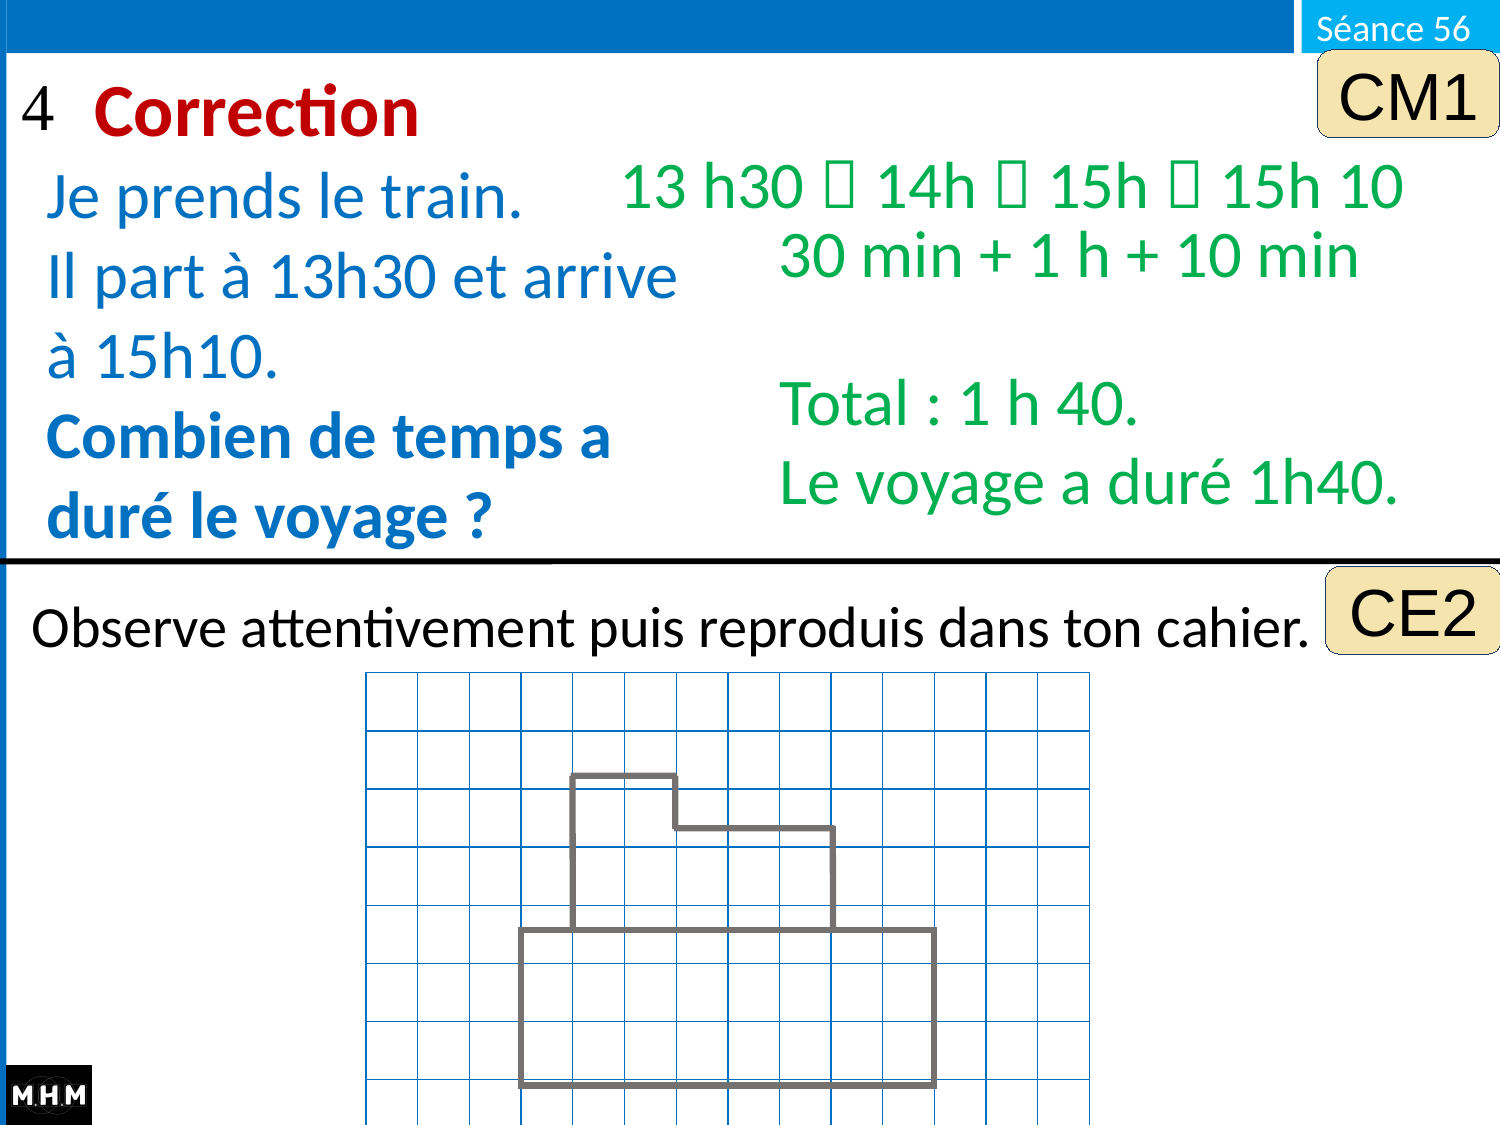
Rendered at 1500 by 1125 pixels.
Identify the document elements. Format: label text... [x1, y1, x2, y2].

table_cell [625, 732, 676, 772]
text_box CM1 [1317, 49, 1500, 138]
table_cell [1038, 906, 1089, 963]
table_header [935, 673, 985, 730]
table_cell [367, 1022, 417, 1079]
table_cell [367, 732, 417, 788]
table_cell [780, 837, 828, 846]
table_cell [470, 1080, 520, 1125]
table_cell [987, 732, 1037, 788]
table_cell [935, 732, 985, 788]
table_cell [522, 906, 568, 928]
table_cell [883, 848, 934, 905]
table_cell [418, 732, 469, 788]
title Correction [79, 71, 1321, 144]
table_cell [573, 732, 624, 772]
table_cell [936, 964, 985, 1021]
table_cell [367, 1080, 417, 1125]
table_cell [780, 1088, 830, 1125]
table_cell [1038, 1080, 1089, 1125]
table_cell [987, 790, 1037, 846]
table_cell [679, 790, 727, 825]
table_cell [1038, 732, 1089, 788]
table_cell [418, 1080, 469, 1125]
table_cell [625, 1088, 676, 1125]
table_cell [883, 790, 934, 846]
table_cell [577, 906, 624, 928]
table_cell [577, 783, 624, 788]
table_header [625, 673, 676, 730]
table_cell [780, 906, 828, 928]
table_cell [987, 906, 1037, 963]
table_cell [935, 1080, 985, 1125]
text_box CE2 [1325, 566, 1500, 655]
table_cell [677, 837, 727, 846]
text_box 13 h30  14h  15h  15h 10 [604, 134, 1500, 230]
table_cell [1038, 1022, 1089, 1079]
table_cell [832, 1088, 882, 1125]
table_cell [577, 790, 624, 846]
table_cell [780, 848, 828, 905]
text_box Total : 1 h 40. Le voyage a duré 1h40. [765, 350, 1452, 526]
table_header [677, 673, 727, 730]
table_cell [367, 964, 417, 1021]
table_cell [522, 732, 572, 788]
table_header [367, 673, 417, 730]
table_cell [470, 906, 520, 963]
table_cell [883, 1088, 934, 1125]
table_header [832, 673, 882, 730]
table_header [987, 673, 1037, 730]
table_cell [418, 906, 469, 963]
table_cell [729, 1088, 779, 1125]
text_box 30 min + 1 h + 10 min [763, 202, 1500, 298]
table_cell [832, 732, 882, 788]
table_cell [677, 906, 727, 928]
table_cell [573, 1088, 624, 1125]
table_cell [780, 732, 830, 788]
table_cell [677, 1088, 727, 1125]
table_cell [522, 790, 568, 846]
table_cell [418, 1022, 469, 1079]
table_cell [625, 790, 676, 846]
table_header [418, 673, 469, 730]
table_cell [936, 1022, 985, 1079]
text_box Observe attentivement puis reproduis dans ton cahier. [16, 581, 1431, 667]
table_cell [987, 1022, 1037, 1079]
table_cell [729, 906, 779, 928]
table_cell [780, 790, 830, 825]
table_cell [577, 848, 624, 905]
table_cell [987, 1080, 1037, 1125]
table_cell [883, 732, 934, 788]
table_cell [935, 848, 985, 905]
table_cell [418, 848, 469, 905]
text_box Je prends le train. Il part à 13h30 et arrive à 15h10. Combien de temps a duré le voyage ? [31, 144, 728, 560]
table_cell [522, 848, 568, 905]
table_cell [418, 790, 469, 846]
table_cell [470, 790, 520, 846]
table_cell [883, 906, 934, 928]
table_cell [522, 1088, 572, 1125]
table_cell [935, 906, 985, 963]
table_cell [367, 906, 417, 963]
table_cell [729, 732, 779, 788]
table_cell [677, 848, 727, 905]
picture [6, 1065, 92, 1125]
table_header [522, 673, 572, 730]
table_cell [367, 790, 417, 846]
table_header [883, 673, 934, 730]
table_header [573, 673, 624, 730]
table_cell [470, 964, 519, 1021]
table_cell [677, 732, 727, 788]
table_cell [729, 837, 779, 846]
table_cell [935, 790, 985, 846]
table_cell [837, 848, 882, 905]
table_cell [729, 790, 779, 825]
table_cell [987, 848, 1037, 905]
table_header [729, 673, 779, 730]
table_cell [987, 964, 1037, 1021]
table_cell [470, 1022, 519, 1079]
table_header [470, 673, 520, 730]
table_cell [625, 906, 676, 928]
table_cell [625, 783, 670, 788]
table_cell [625, 848, 676, 905]
table_cell [1038, 790, 1089, 846]
table_cell [418, 964, 469, 1021]
table_cell [1038, 964, 1089, 1021]
table_header [1038, 673, 1089, 730]
text_box [519, 928, 936, 1088]
table_cell [470, 732, 520, 788]
table_header [780, 673, 830, 730]
table_cell [837, 906, 882, 928]
table_cell [729, 848, 779, 905]
table_cell [832, 790, 882, 846]
table_cell [367, 848, 417, 905]
table_cell [470, 848, 520, 905]
table_cell [1038, 848, 1089, 905]
